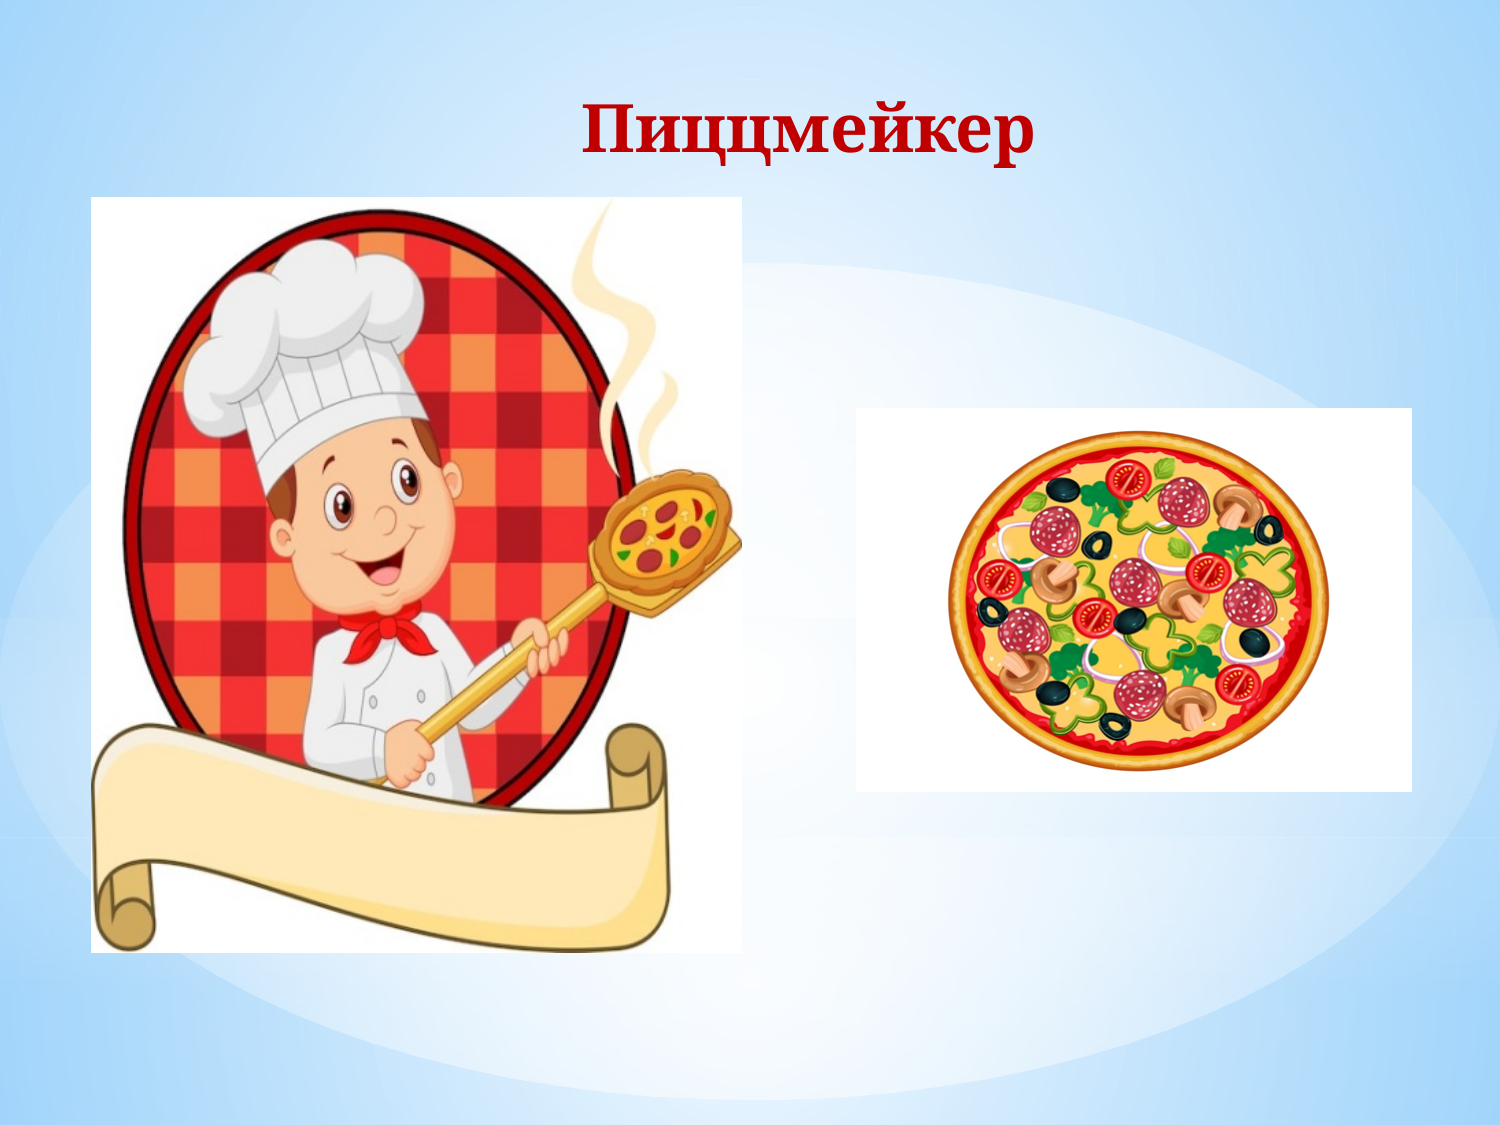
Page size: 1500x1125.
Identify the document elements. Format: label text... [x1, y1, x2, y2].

picture [91, 196, 742, 954]
text_box Пиццмейкер [336, 78, 1282, 173]
picture [856, 408, 1412, 793]
